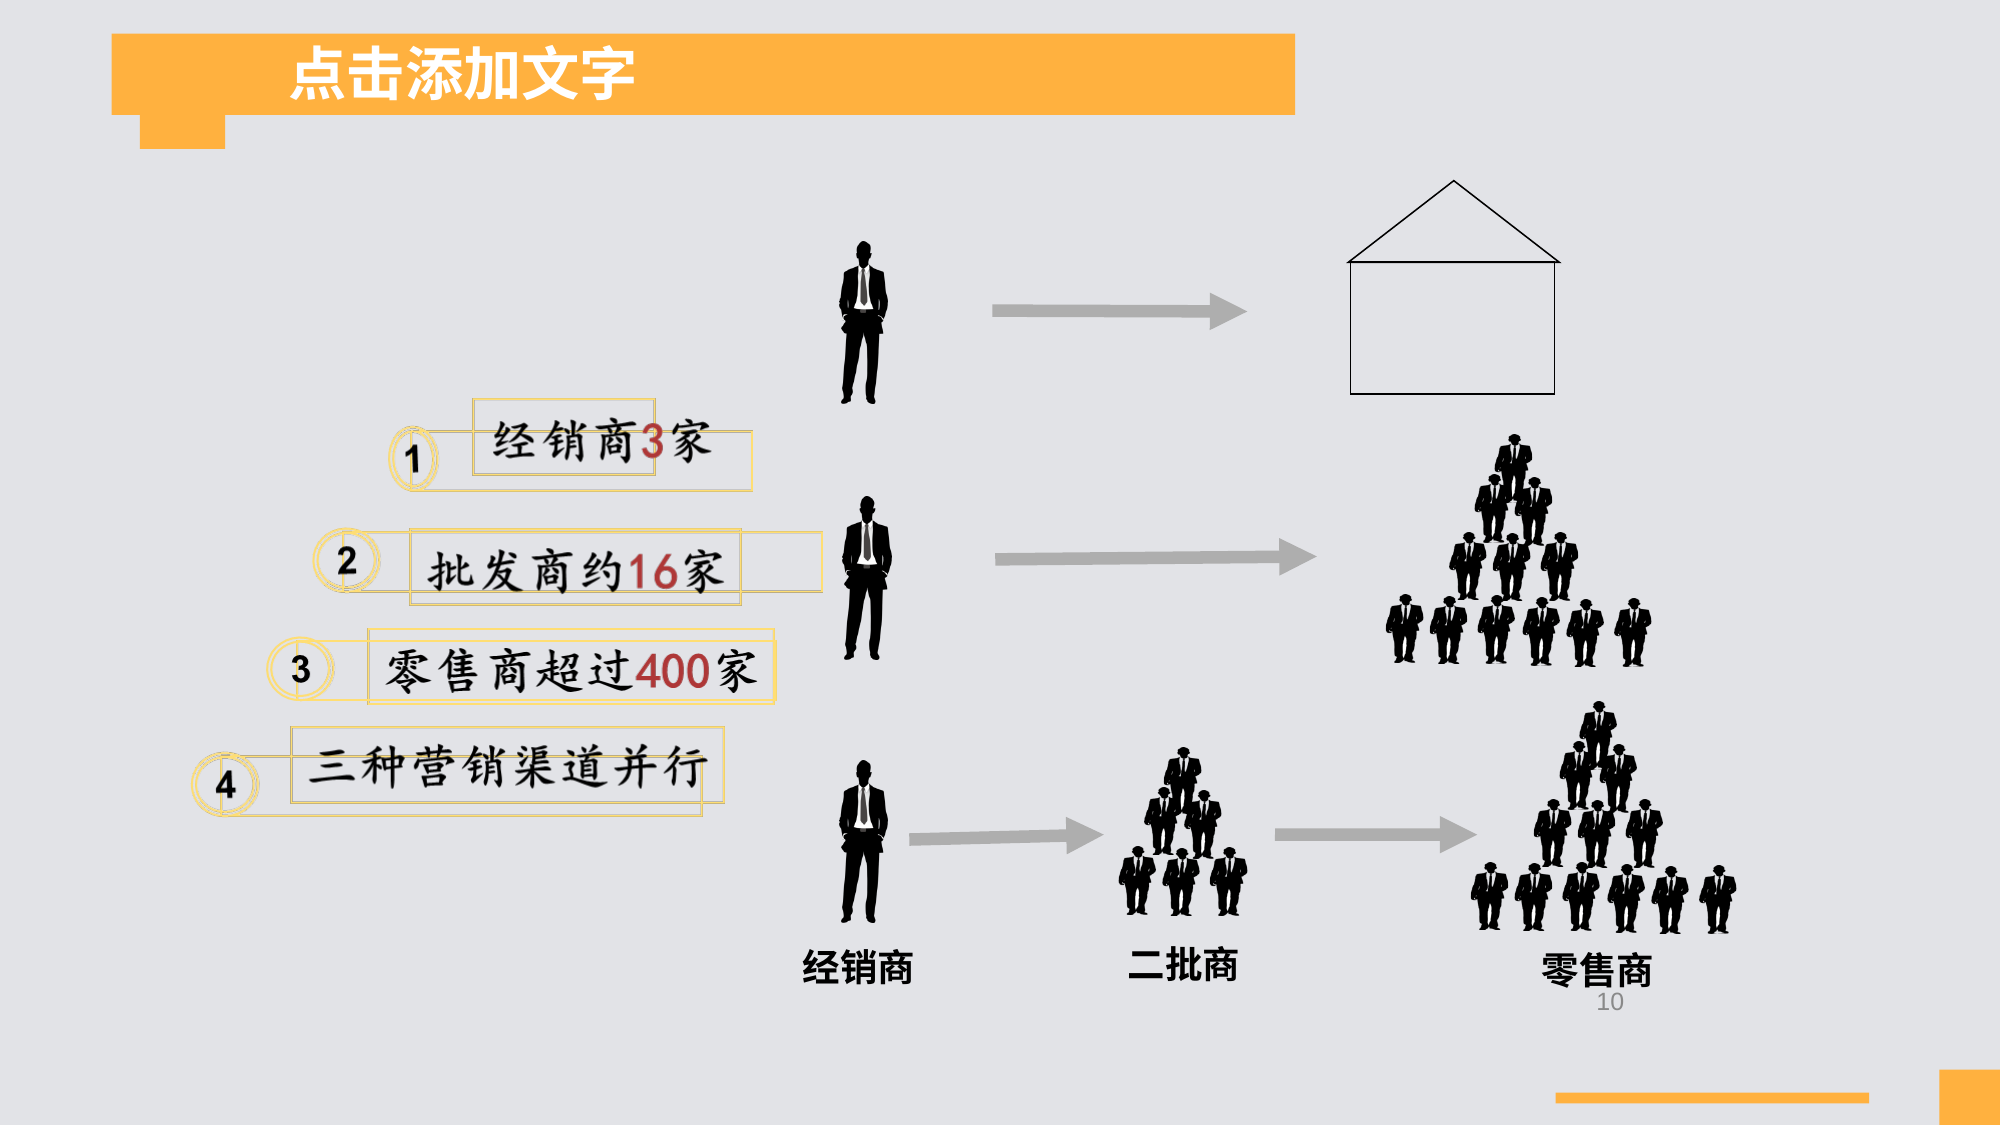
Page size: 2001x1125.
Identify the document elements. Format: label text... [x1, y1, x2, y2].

text_box 二批商 [1113, 934, 1256, 994]
picture [378, 391, 753, 506]
picture [190, 521, 824, 833]
text_box [992, 305, 1248, 318]
text_box 零售商 [1527, 942, 1670, 1000]
text_box [1189, 970, 1640, 1031]
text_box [1385, 434, 1652, 667]
picture [839, 759, 889, 924]
text_box [653, 33, 1296, 115]
picture [842, 496, 892, 660]
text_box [1348, 180, 1560, 395]
text_box [111, 33, 273, 115]
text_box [1470, 701, 1737, 935]
text_box [1555, 1092, 1870, 1104]
text_box [1939, 1069, 2000, 1125]
text_box [139, 105, 226, 149]
text_box 点击添加文字 [273, 29, 653, 115]
text_box [909, 828, 1104, 842]
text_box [1118, 747, 1248, 917]
text_box 经销商 [788, 936, 931, 997]
text_box [995, 550, 1317, 563]
picture [839, 240, 889, 405]
